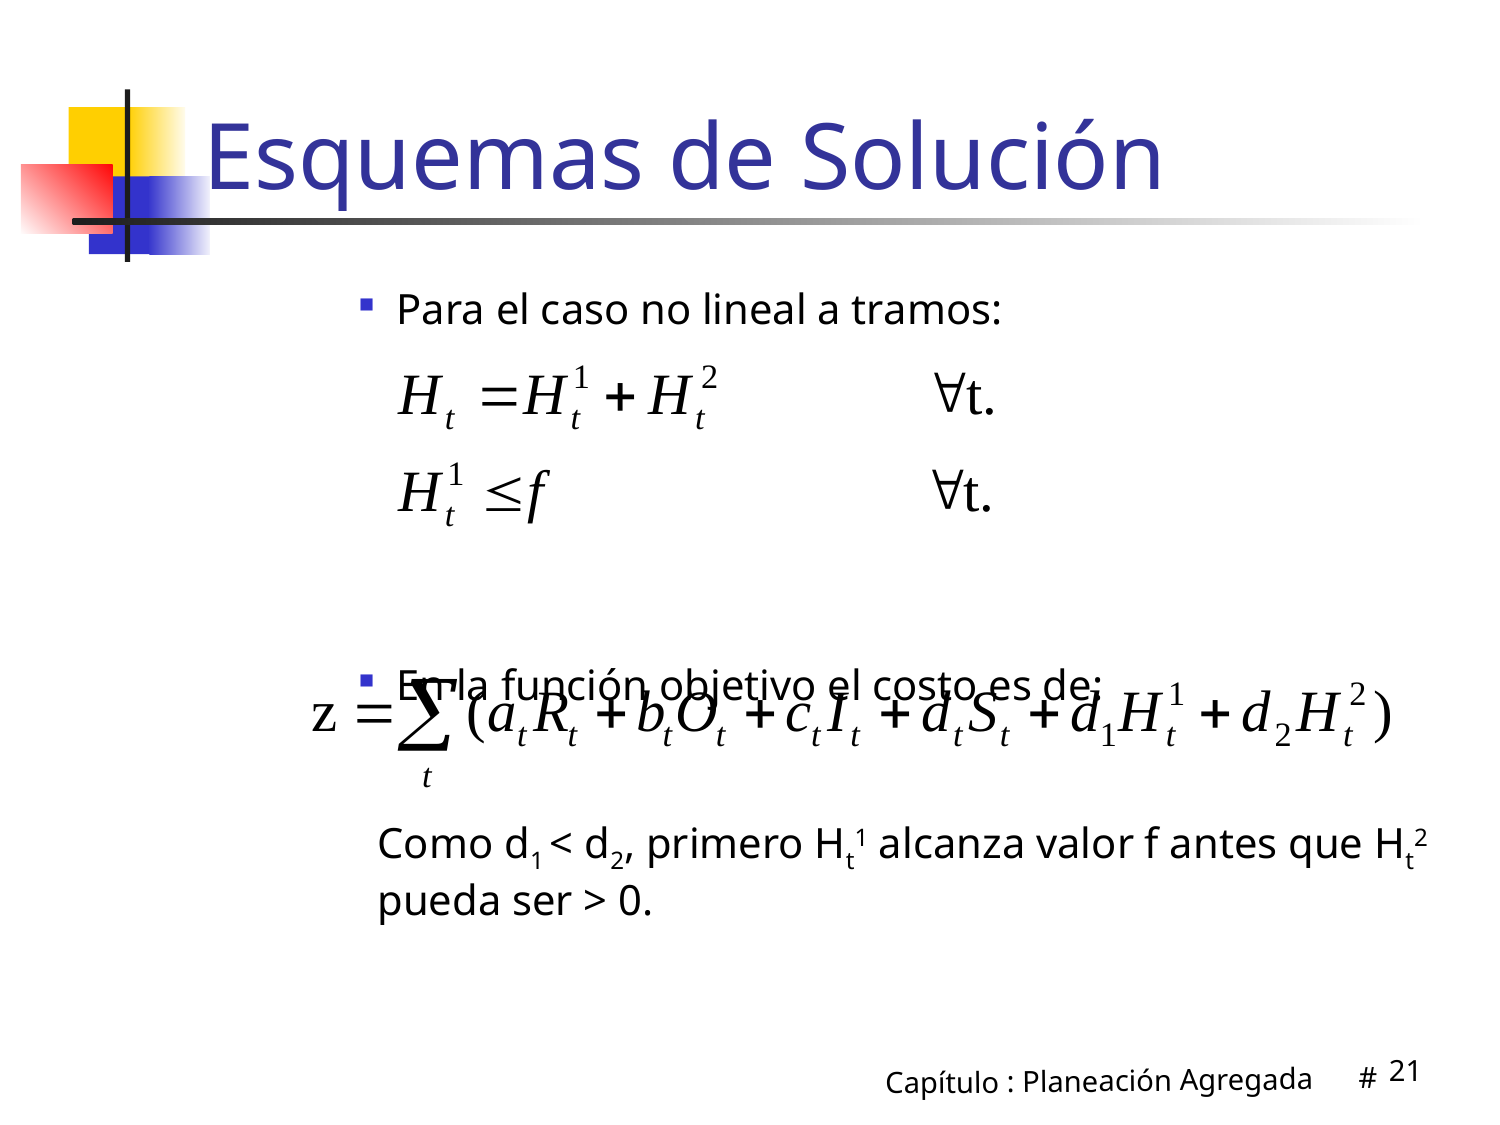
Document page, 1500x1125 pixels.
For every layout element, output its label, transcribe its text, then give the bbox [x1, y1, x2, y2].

footer Capítulo : Planeación Agregada # [836, 1028, 1427, 1109]
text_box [287, 667, 1420, 801]
text_box Como d1 < d2, primero Ht1 alcanza valor f antes que Ht2 pueda ser > 0. [362, 809, 1454, 932]
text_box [387, 351, 1006, 538]
slide_number 21 [1124, 1024, 1438, 1101]
title Esquemas de Solución [188, 27, 1468, 216]
list Para el caso no lineal a tramos: En la función objetivo el costo es de: [193, 274, 1470, 1007]
